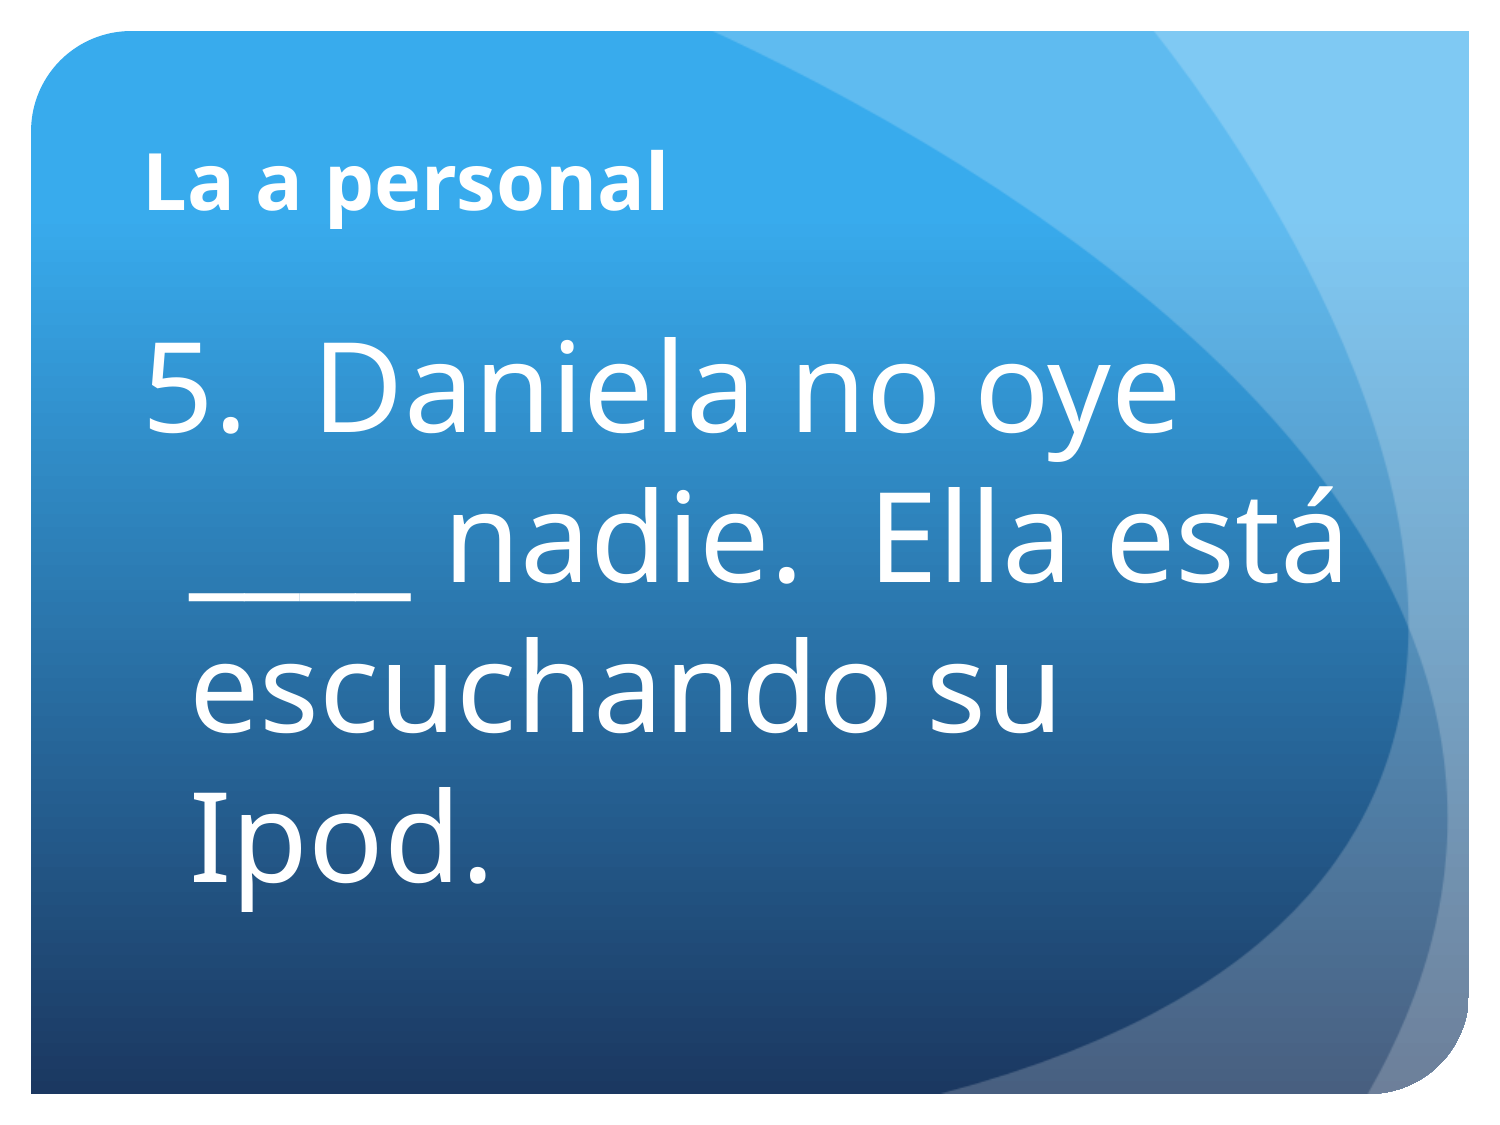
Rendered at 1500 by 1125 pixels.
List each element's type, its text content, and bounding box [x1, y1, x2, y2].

title La a personal [127, 62, 1372, 234]
list 5. Daniela no oye ____ nadie. Ella está escuchando su Ipod. [127, 299, 1372, 991]
picture [24, 30, 1473, 1094]
